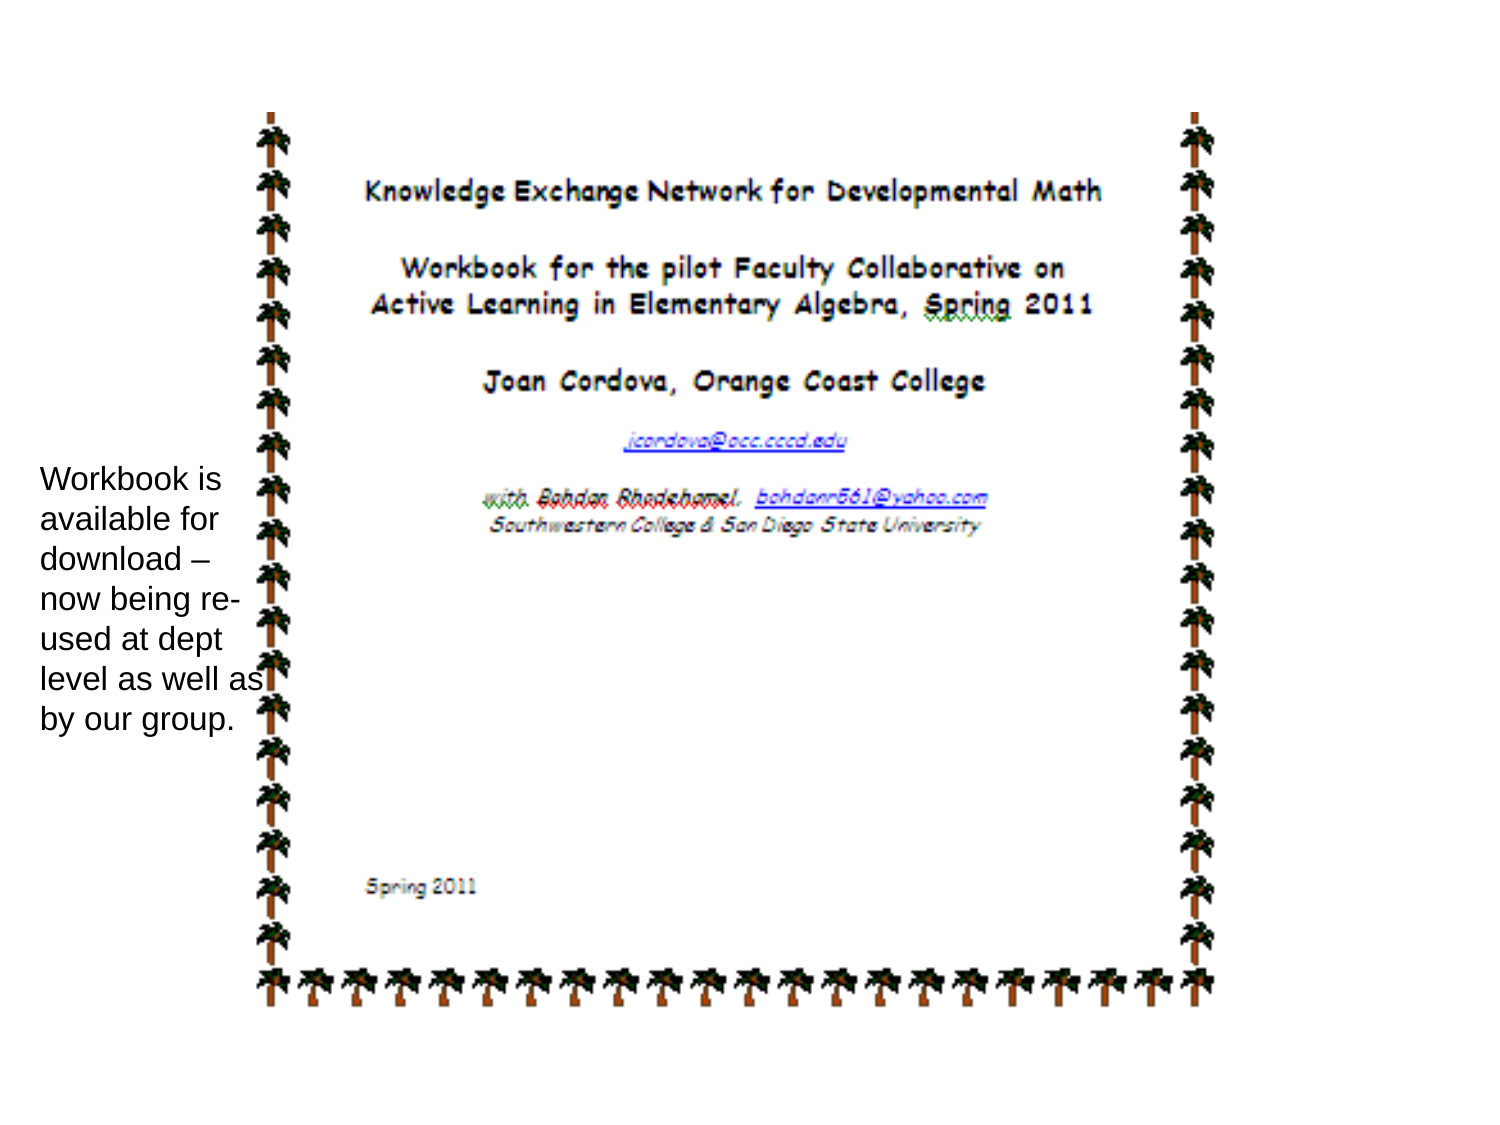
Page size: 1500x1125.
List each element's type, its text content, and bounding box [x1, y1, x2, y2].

text_box Workbook is available for download – now being re-used at dept level as well as by our group. [24, 449, 232, 745]
picture [237, 112, 1225, 1033]
